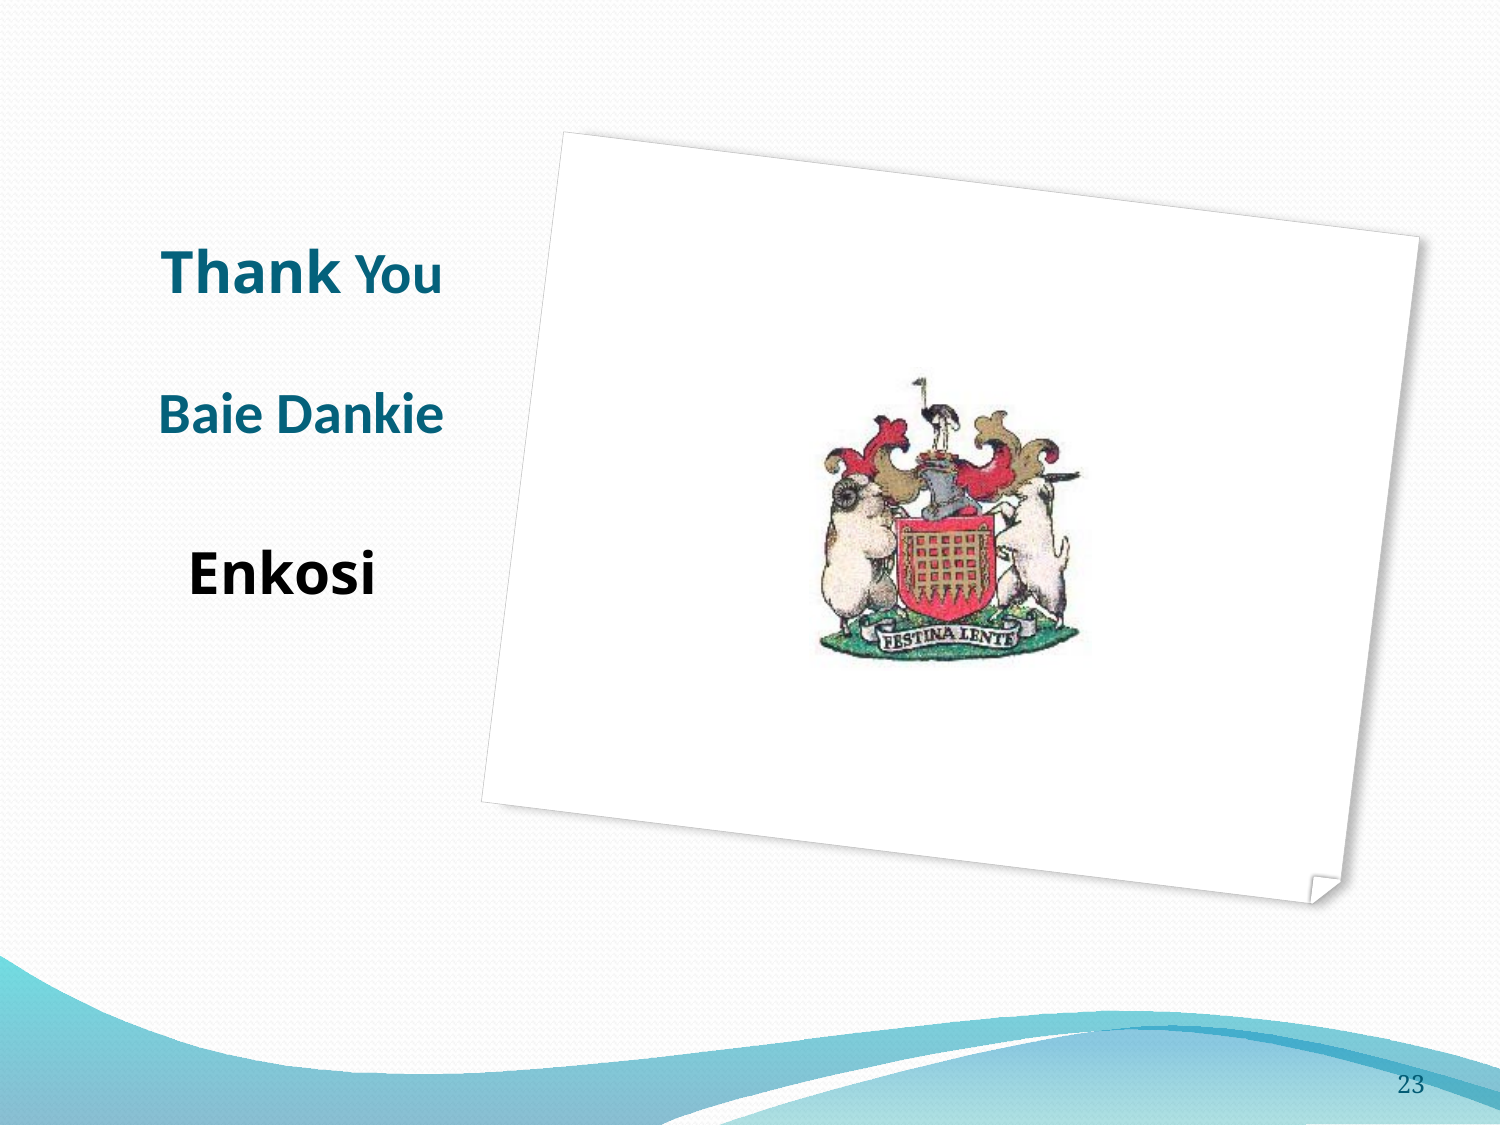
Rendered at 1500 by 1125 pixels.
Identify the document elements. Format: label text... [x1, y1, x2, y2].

slide_number 23 [1325, 1042, 1425, 1103]
list Enkosi [99, 463, 463, 822]
title Thank You Baie Dankie [99, 192, 505, 453]
picture [808, 367, 1093, 672]
